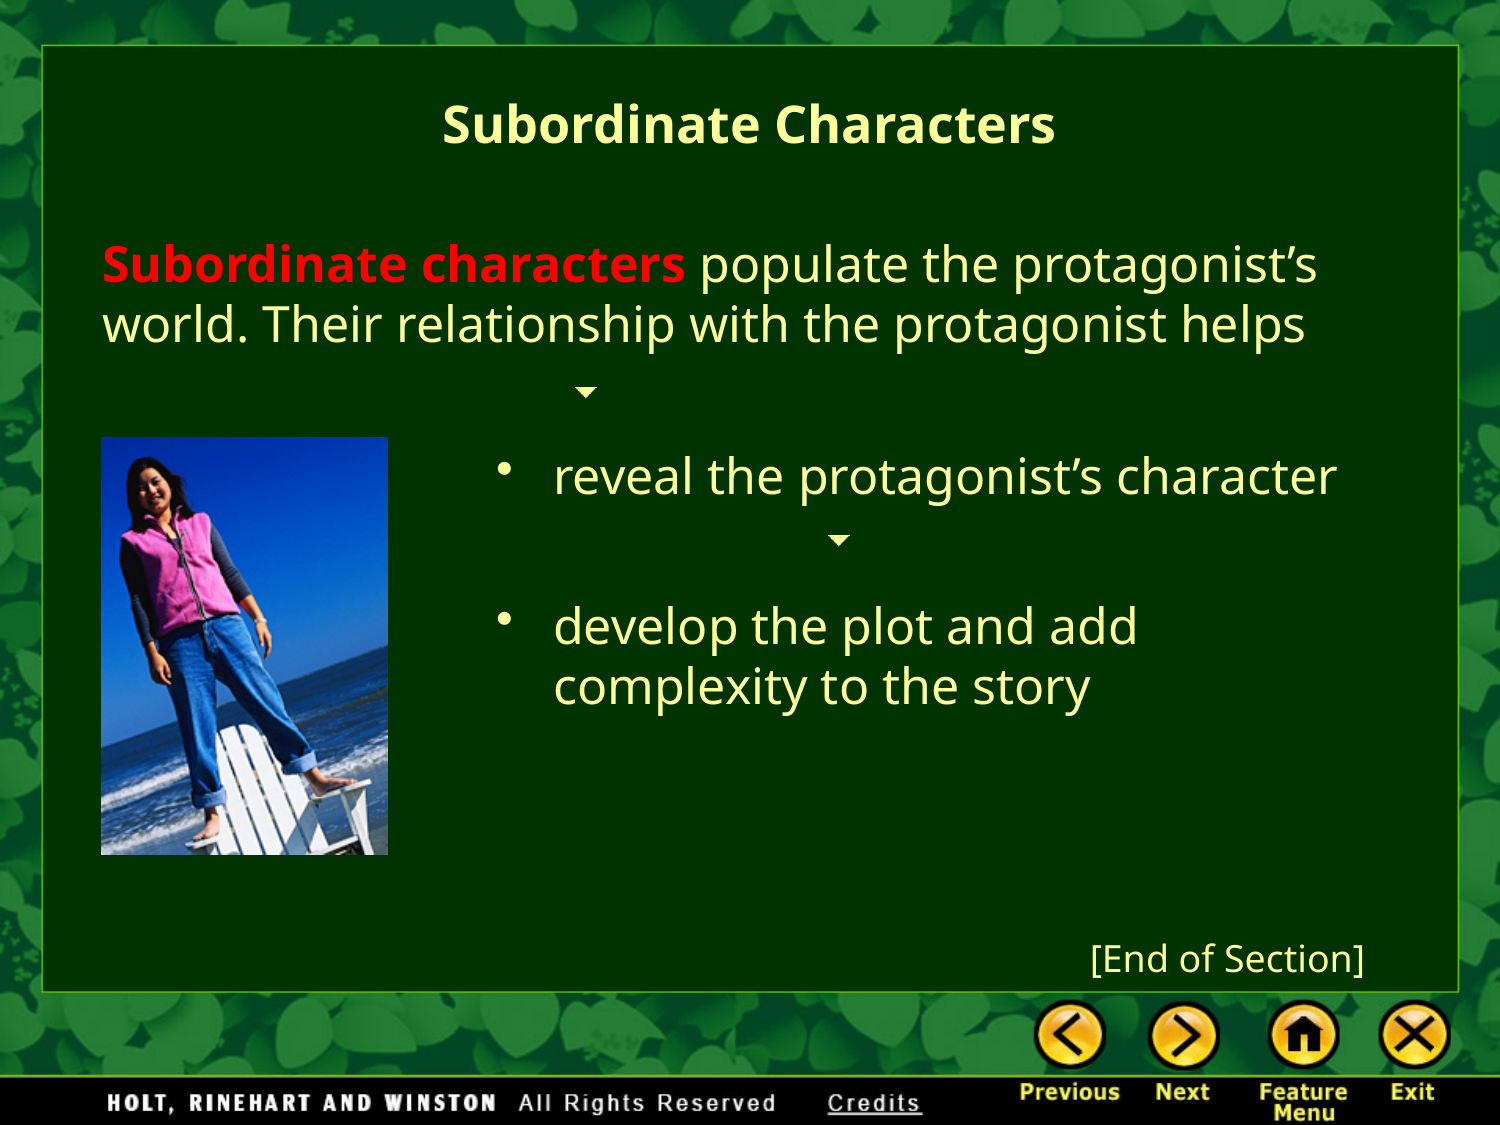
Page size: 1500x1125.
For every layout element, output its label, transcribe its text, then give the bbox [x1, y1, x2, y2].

text_box reveal the protagonist’s character [462, 437, 1413, 513]
text_box develop the plot and add complexity to the story [462, 587, 1413, 723]
text_box Subordinate characters populate the protagonist’s world. Their relationship with the protagonist helps [87, 224, 1413, 360]
text_box [End of Section] [1074, 927, 1413, 987]
text_box [1012, 987, 1126, 1125]
picture [0, 0, 1500, 1125]
title Subordinate Characters [74, 57, 1426, 188]
